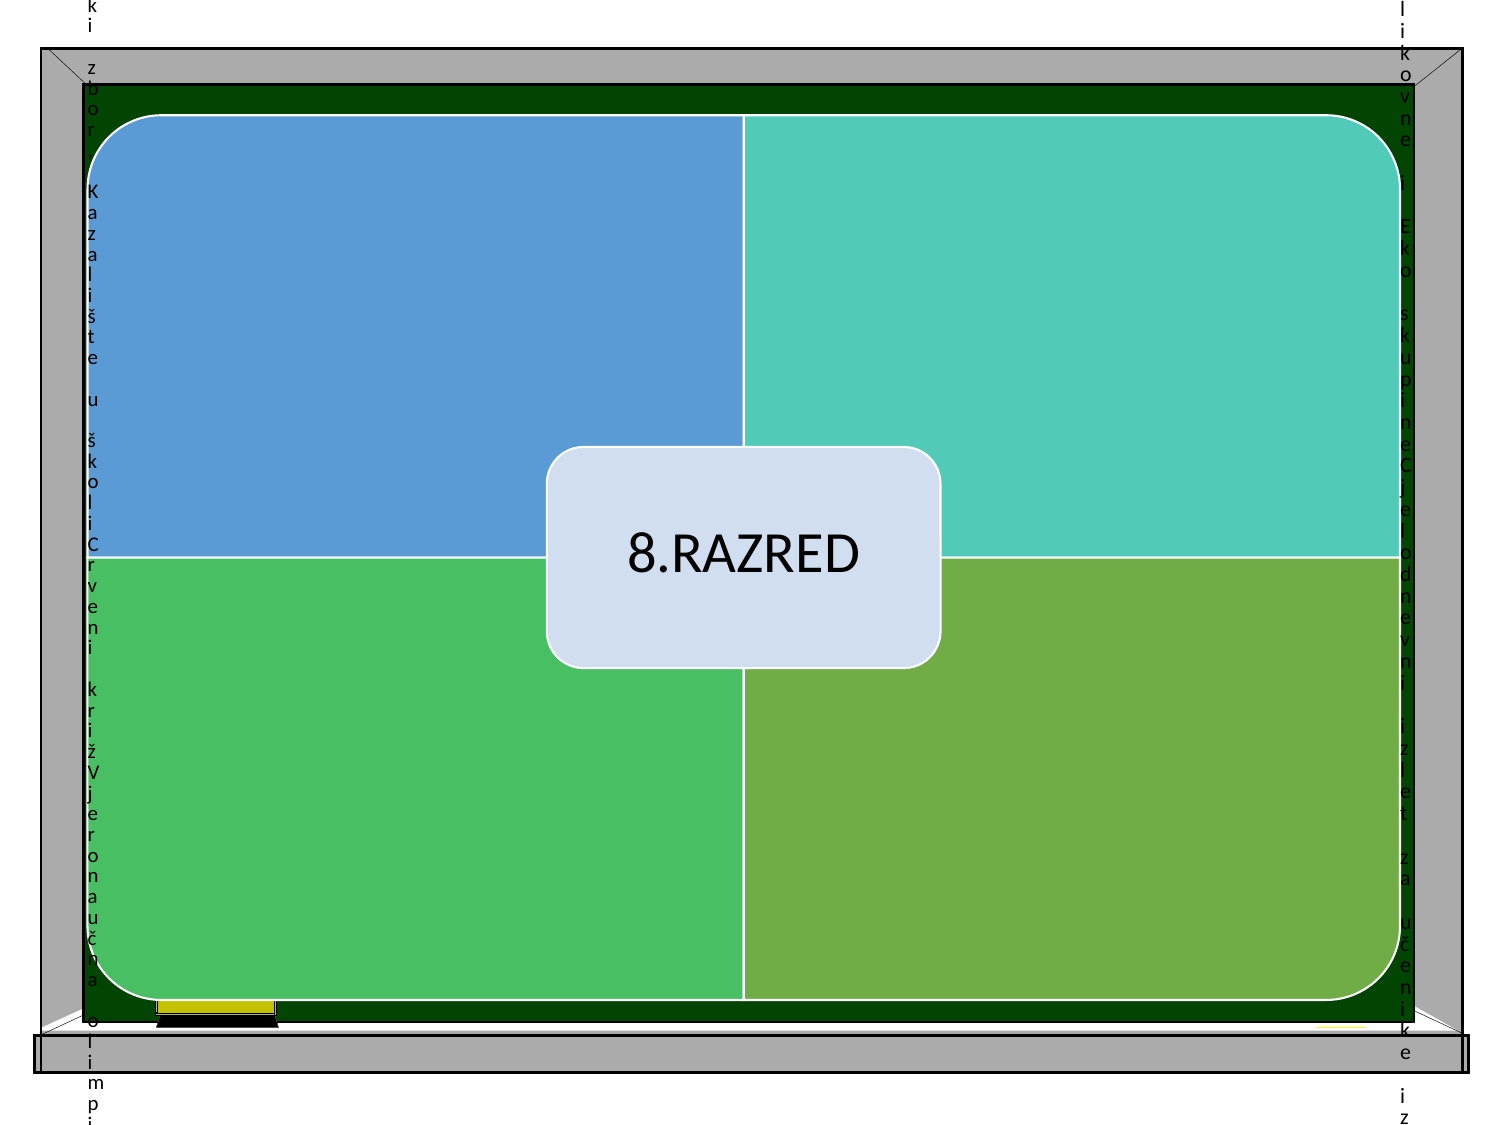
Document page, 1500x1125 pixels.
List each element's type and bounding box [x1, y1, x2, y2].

list [87, 115, 1400, 1000]
